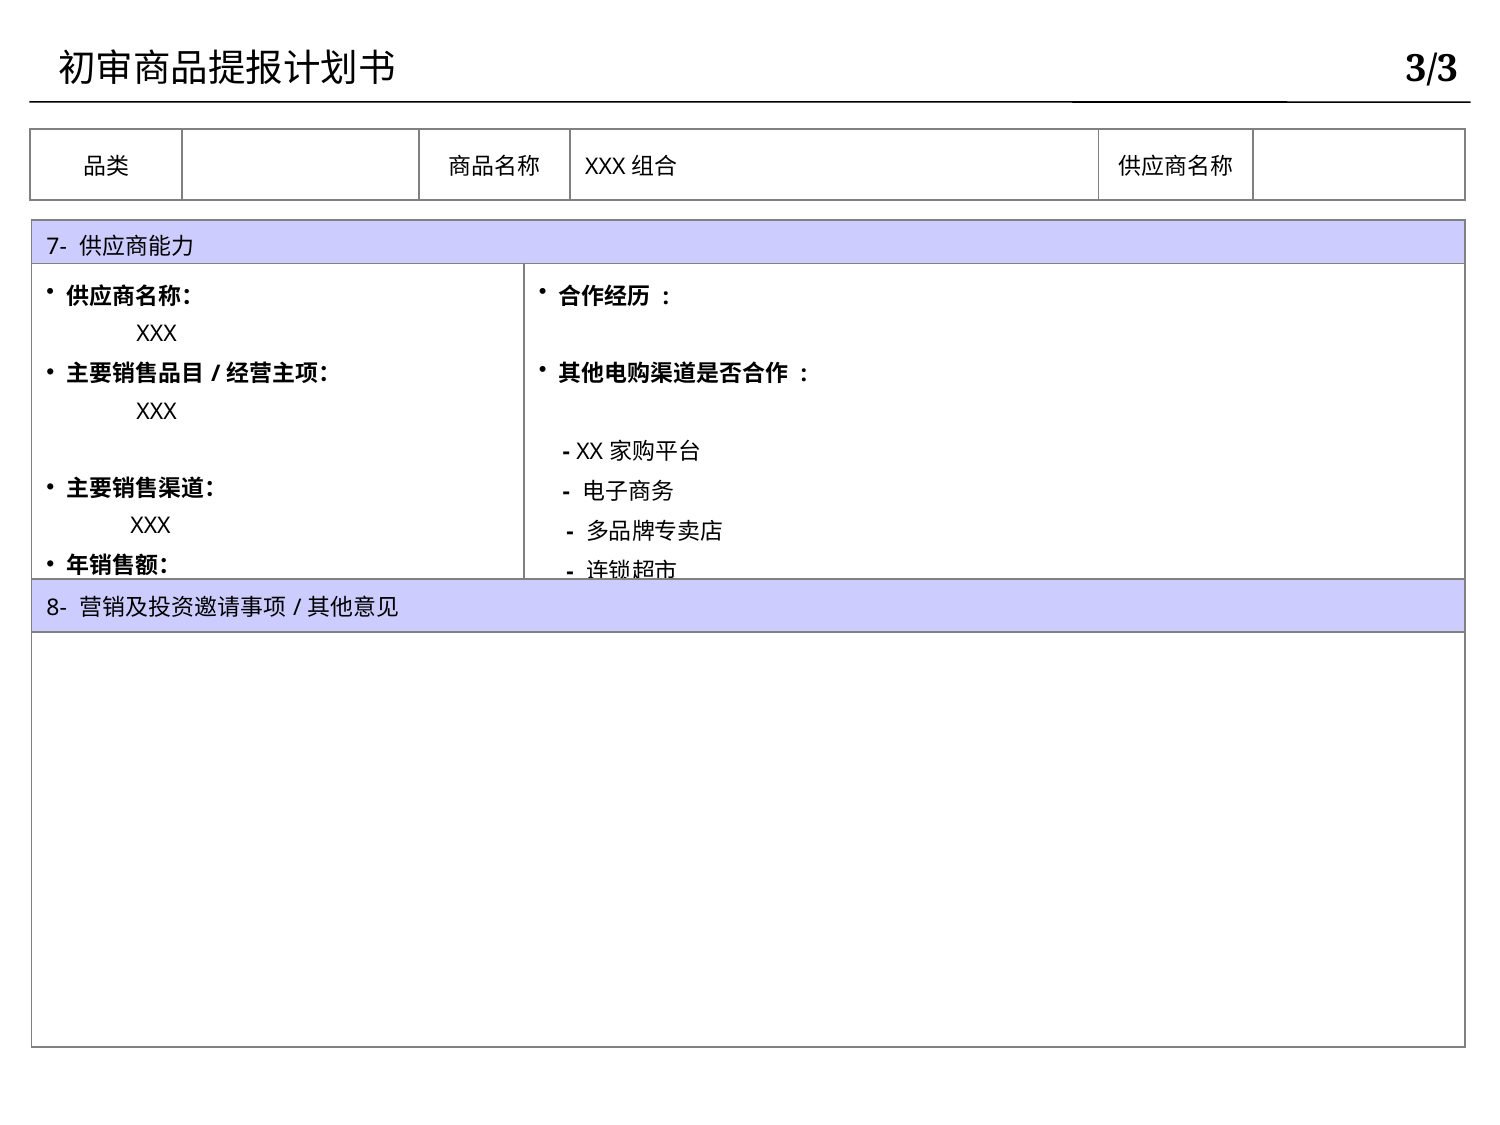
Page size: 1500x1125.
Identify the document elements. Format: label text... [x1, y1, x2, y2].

text_box 初审商品提报计划书 [43, 36, 411, 96]
table_header 品类 [31, 130, 181, 199]
table_header [183, 130, 418, 199]
text_box 3/3 [1390, 36, 1474, 96]
table_header [1254, 130, 1464, 199]
table_cell [32, 633, 1464, 1046]
table_cell 供应商名称： XXX 主要销售品目/经营主项： XXX 主要销售渠道： XXX 年销售额： XXX [32, 264, 523, 578]
table_header 7- 供应商能力 [32, 221, 1464, 263]
table_header 商品名称 [420, 130, 569, 199]
table_cell 合作经历 : 其他电购渠道是否合作 : - XX家购平台 - 电子商务 - 多品牌专卖店 - 连锁超市 [525, 264, 1464, 578]
table_header 供应商名称 [1099, 130, 1252, 199]
table_header XXX组合 [571, 130, 1098, 199]
table_cell 8- 营销及投资邀请事项/其他意见 [32, 580, 1464, 631]
